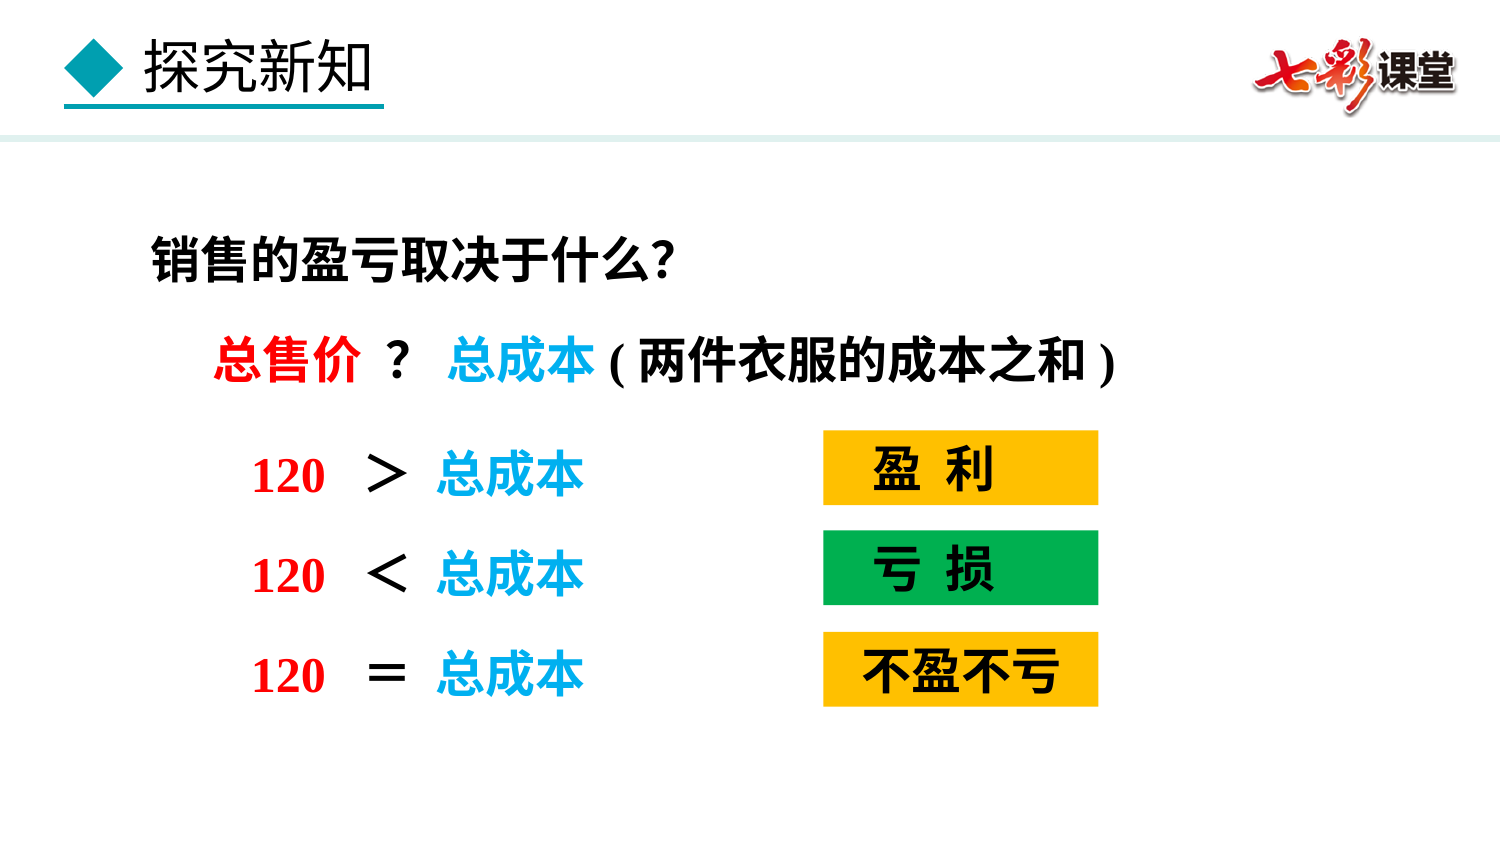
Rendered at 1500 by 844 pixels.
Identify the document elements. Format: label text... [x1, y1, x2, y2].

text_box 亏 损 [823, 530, 1099, 606]
text_box 盈 利 [823, 430, 1099, 506]
text_box 销售的盈亏取决于什么？ [135, 209, 1020, 297]
picture [1249, 32, 1461, 118]
text_box 120 ＜ 总成本 [185, 522, 761, 610]
text_box 总售价 ？ 总成本(两件衣服的成本之和) [129, 309, 1255, 397]
text_box 120 ＞ 总成本 [185, 422, 761, 510]
text_box 120 ＝ 总成本 [185, 622, 761, 710]
text_box 不盈不亏 [823, 631, 1099, 707]
